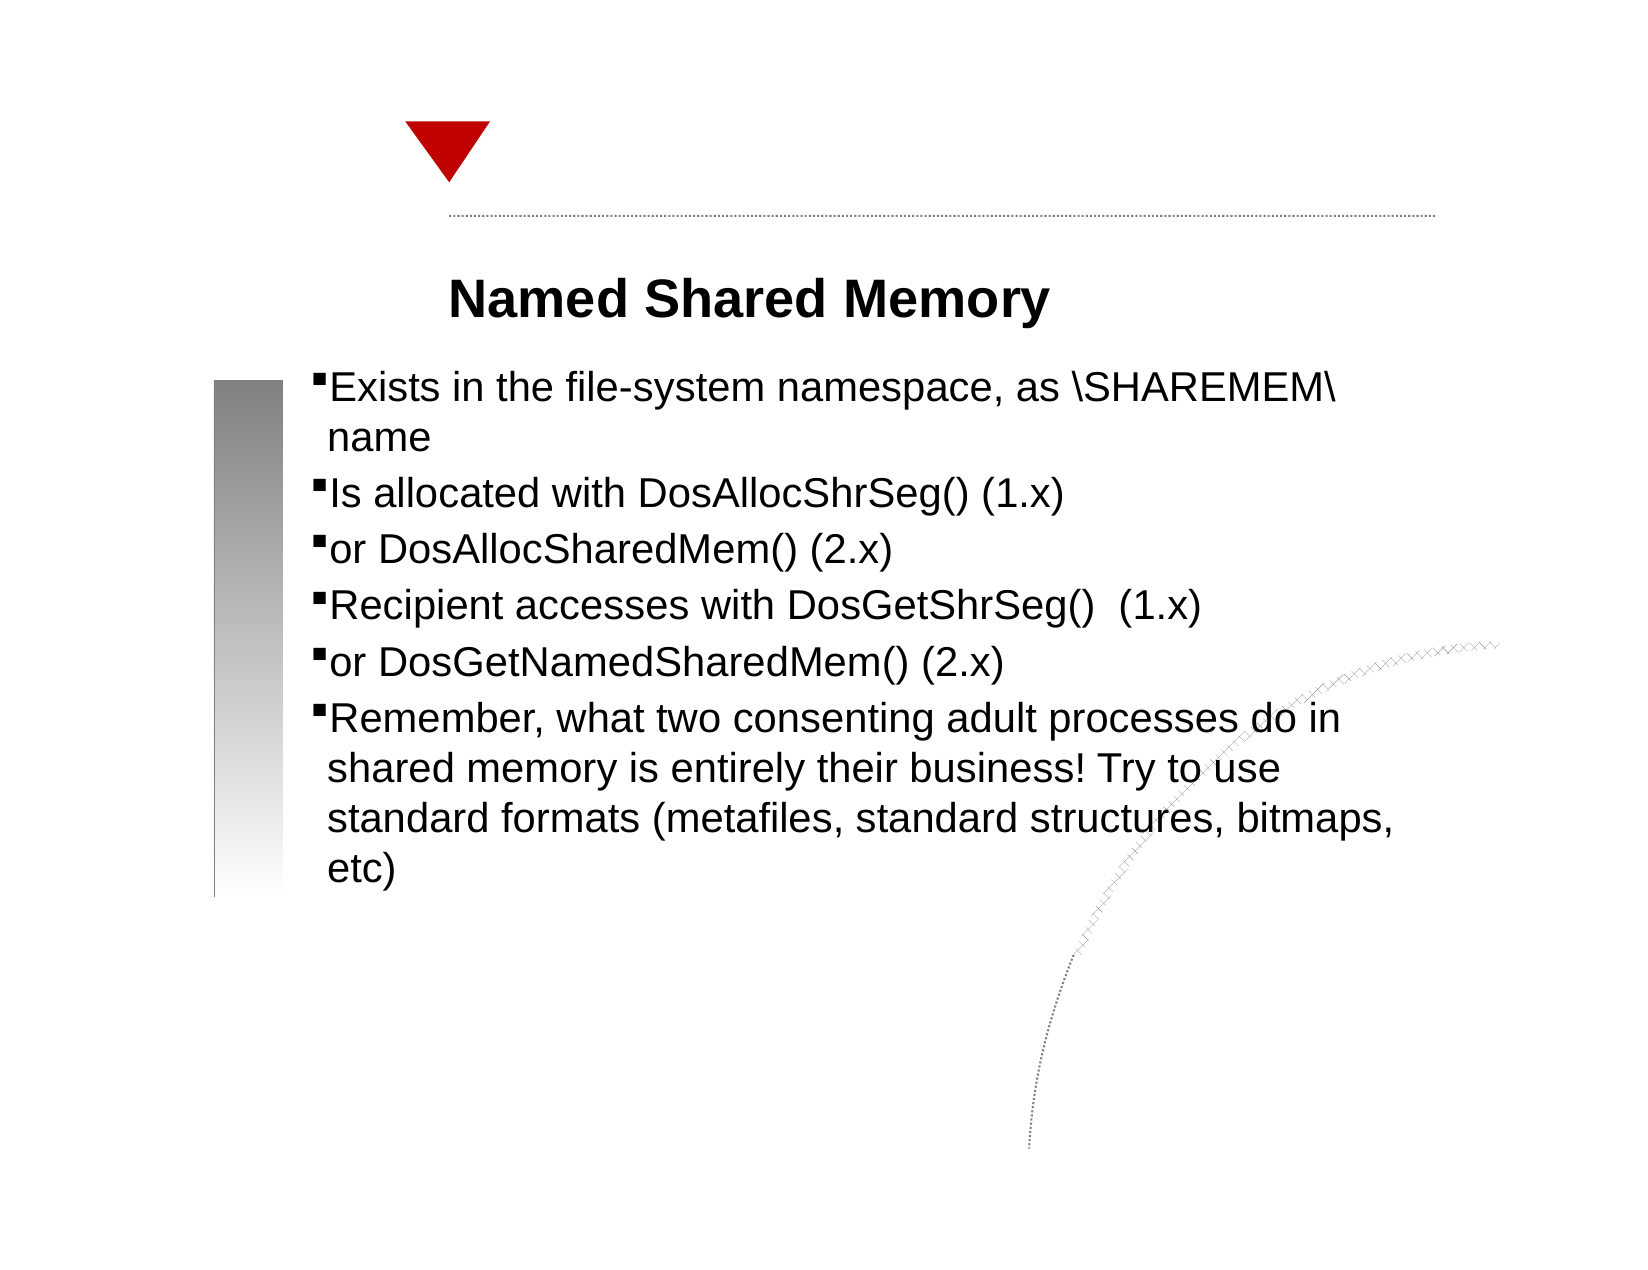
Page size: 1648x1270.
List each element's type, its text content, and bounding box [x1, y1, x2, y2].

text_box Exists in the file-system namespace, as \SHAREMEM\name Is allocated with DosAllocShrSeg() (1.x) or DosAllocSharedMem() (2.x) Recipient accesses with DosGetShrSeg() (1.x) or DosGetNamedSharedMem() (2.x) Remember, what two consenting adult processes do in shared memory is entirely their business! Try to use standard formats (metafiles, standard structures, bitmaps, etc) [310, 359, 1434, 891]
text_box Named Shared Memory [448, 263, 1439, 329]
